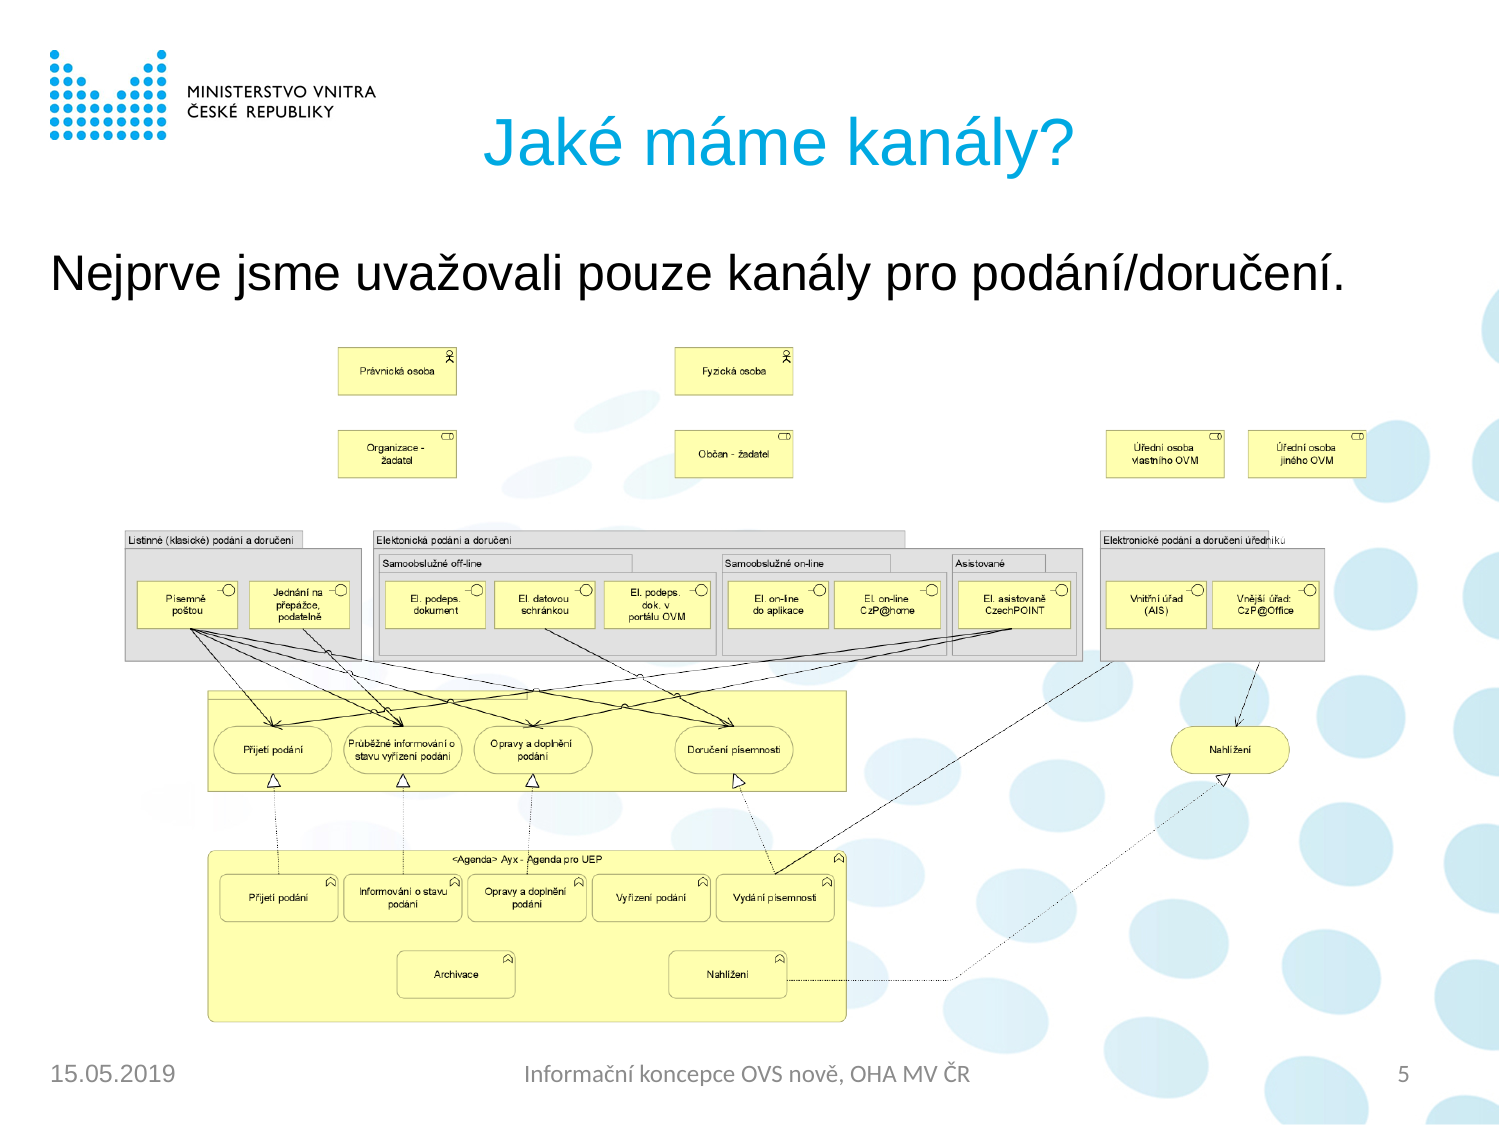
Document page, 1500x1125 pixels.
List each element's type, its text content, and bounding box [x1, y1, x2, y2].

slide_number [35, 1042, 286, 1103]
picture [0, 0, 1500, 1125]
slide_number 5 [1210, 1042, 1425, 1103]
footer Informační koncepce OVS nově, OHA MV ČR [398, 1042, 1098, 1103]
title Jaké máme kanály? [468, 45, 1425, 232]
list Nejprve jsme uvažovali pouze kanály pro podání/doručení. [35, 232, 1425, 318]
